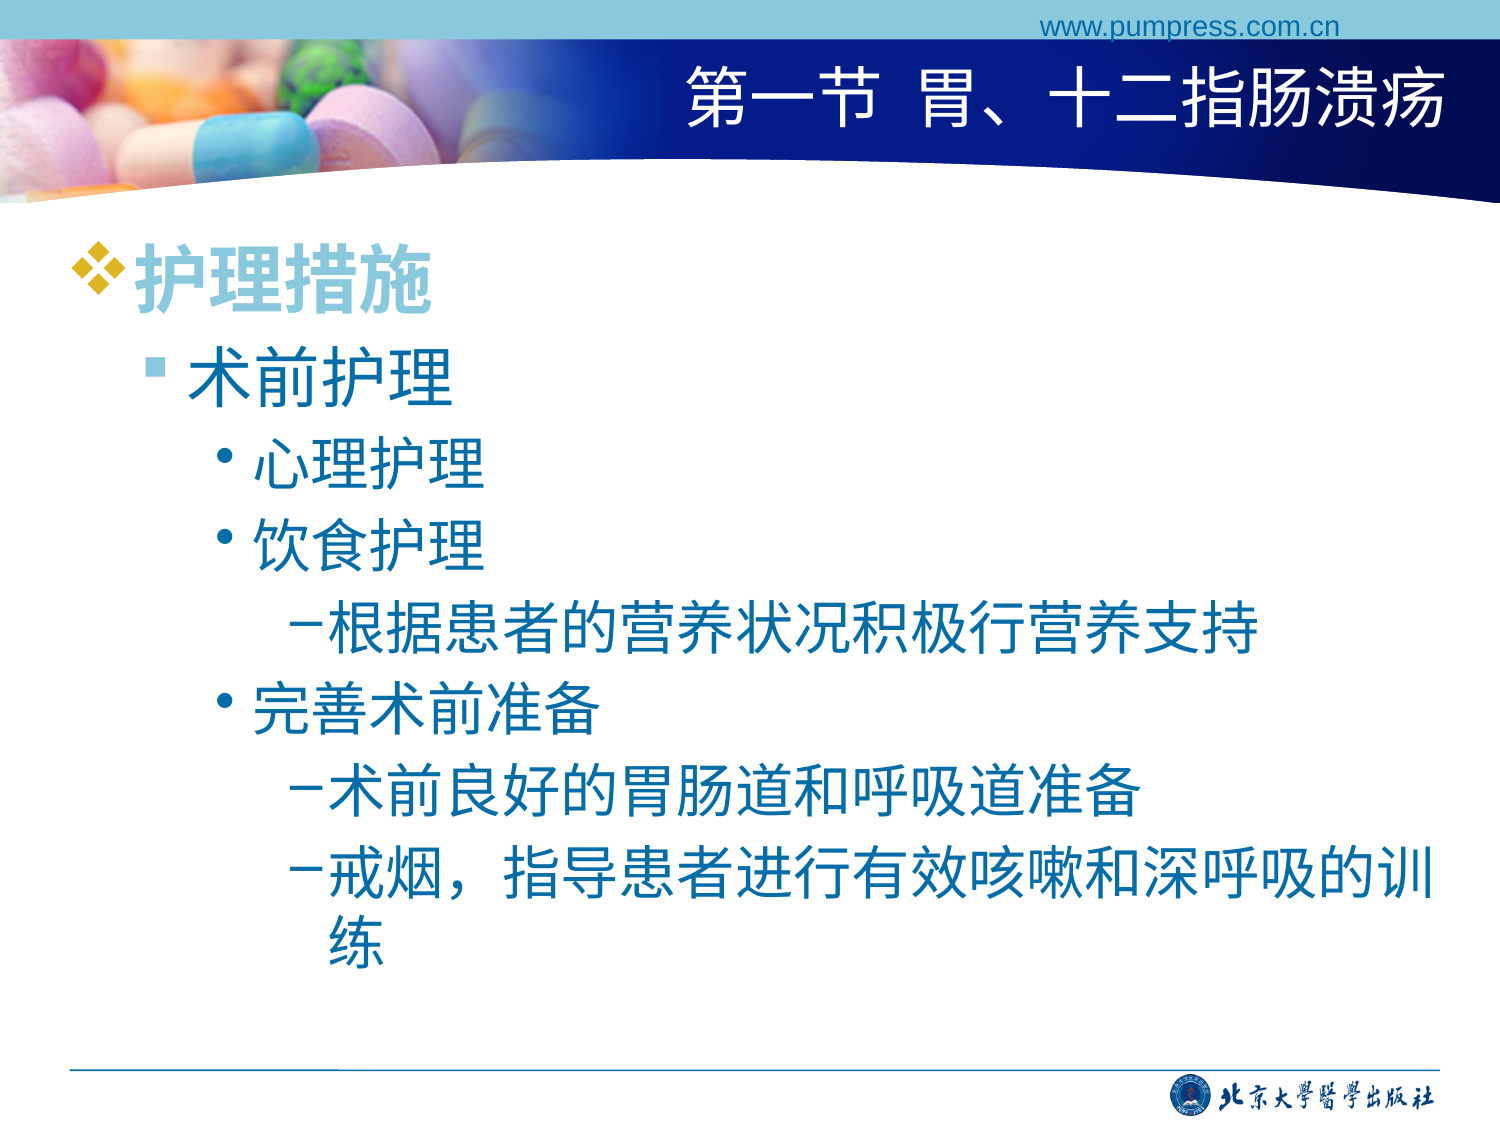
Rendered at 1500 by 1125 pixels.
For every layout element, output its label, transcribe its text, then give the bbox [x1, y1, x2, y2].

slide_number www.pumpress.com.cn [1025, 0, 1463, 38]
title 第一节 胃、十二指肠溃疡 [137, 49, 1463, 143]
picture [0, 40, 1500, 203]
picture [1170, 1074, 1436, 1118]
list 护理措施 术前护理 心理护理 饮食护理 根据患者的营养状况积极行营养支持 完善术前准备 术前良好的胃肠道和呼吸道准备 戒烟，指导患者进行有效咳嗽和深呼吸的训练 [49, 224, 1463, 1026]
